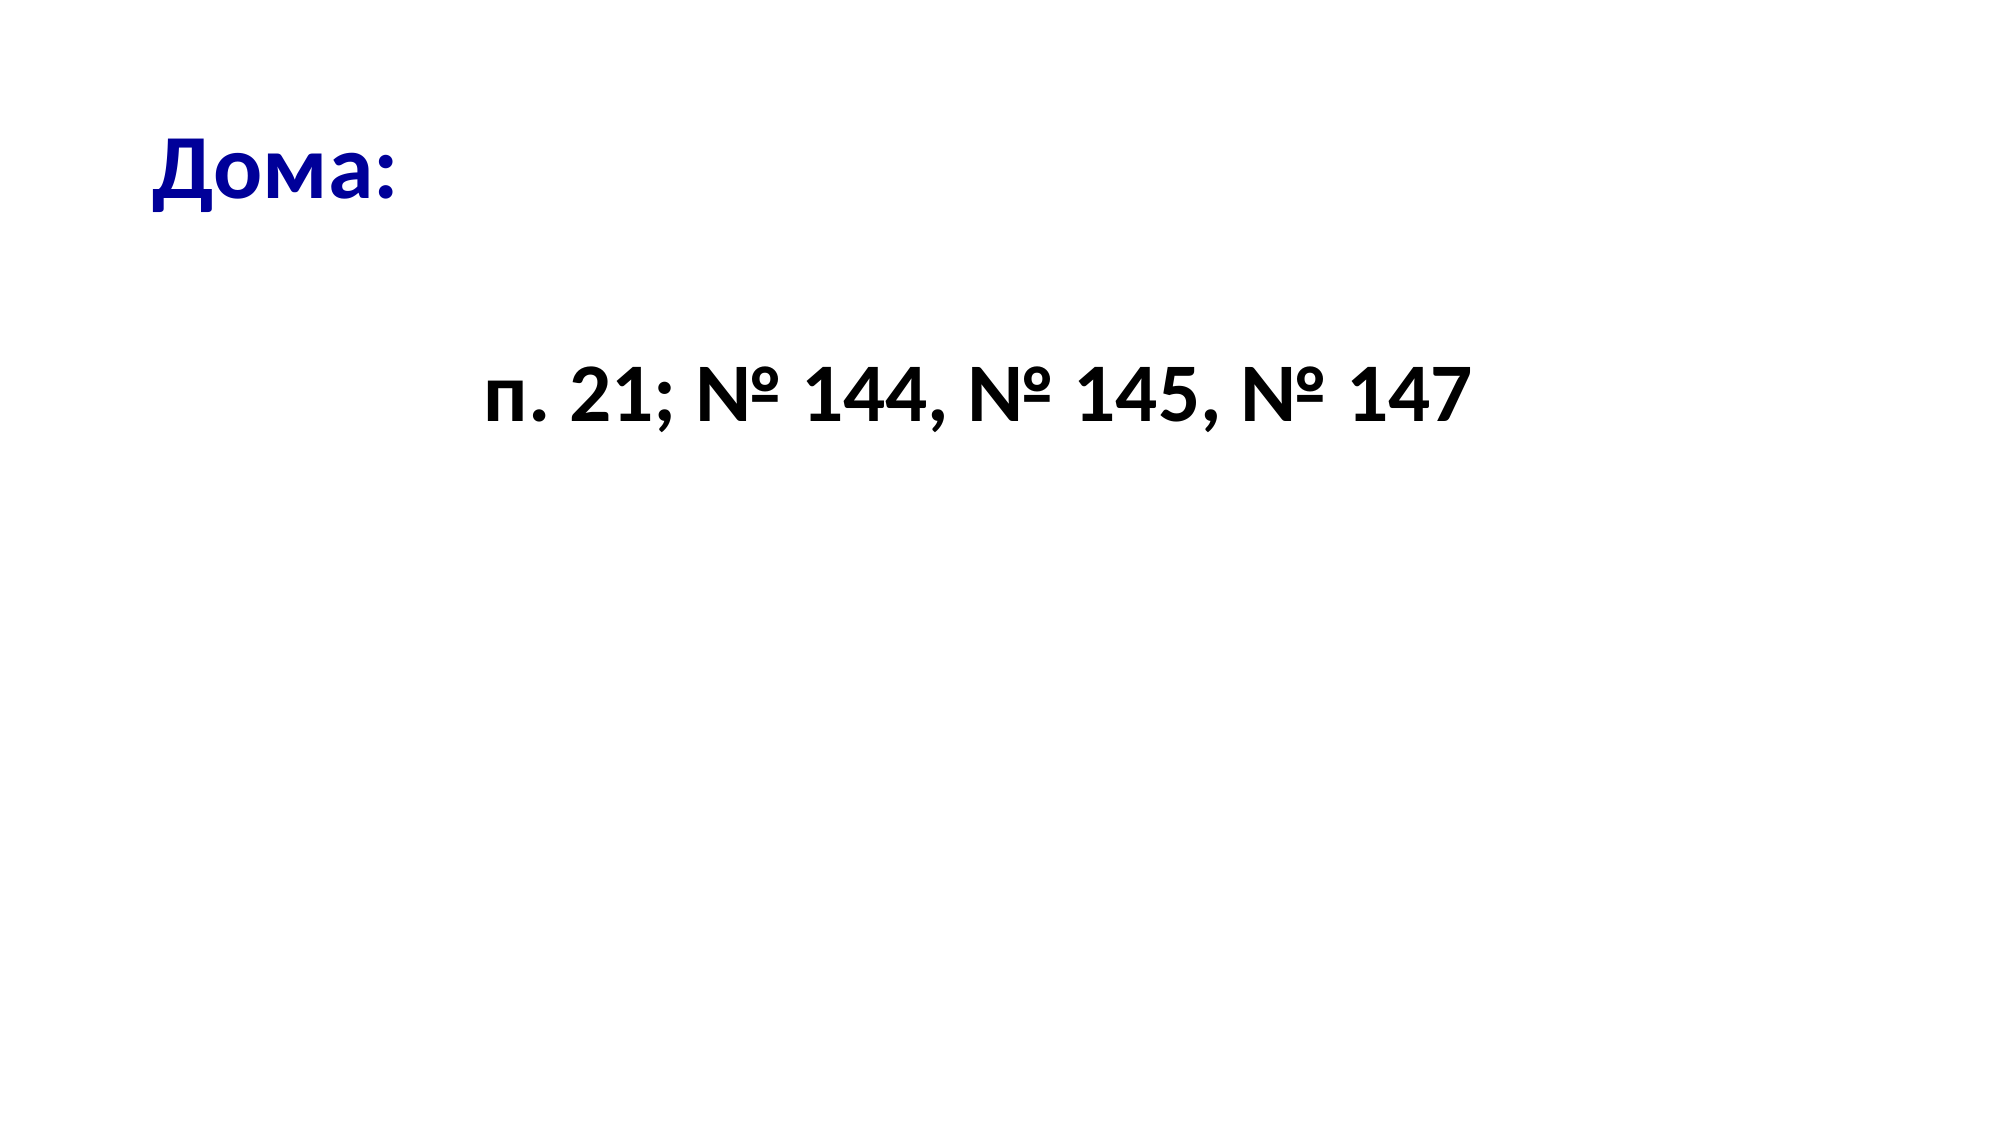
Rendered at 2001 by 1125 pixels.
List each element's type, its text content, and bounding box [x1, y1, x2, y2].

list п. 21; № 144, № 145, № 147 [125, 342, 1851, 517]
title Дома: [137, 59, 1863, 278]
